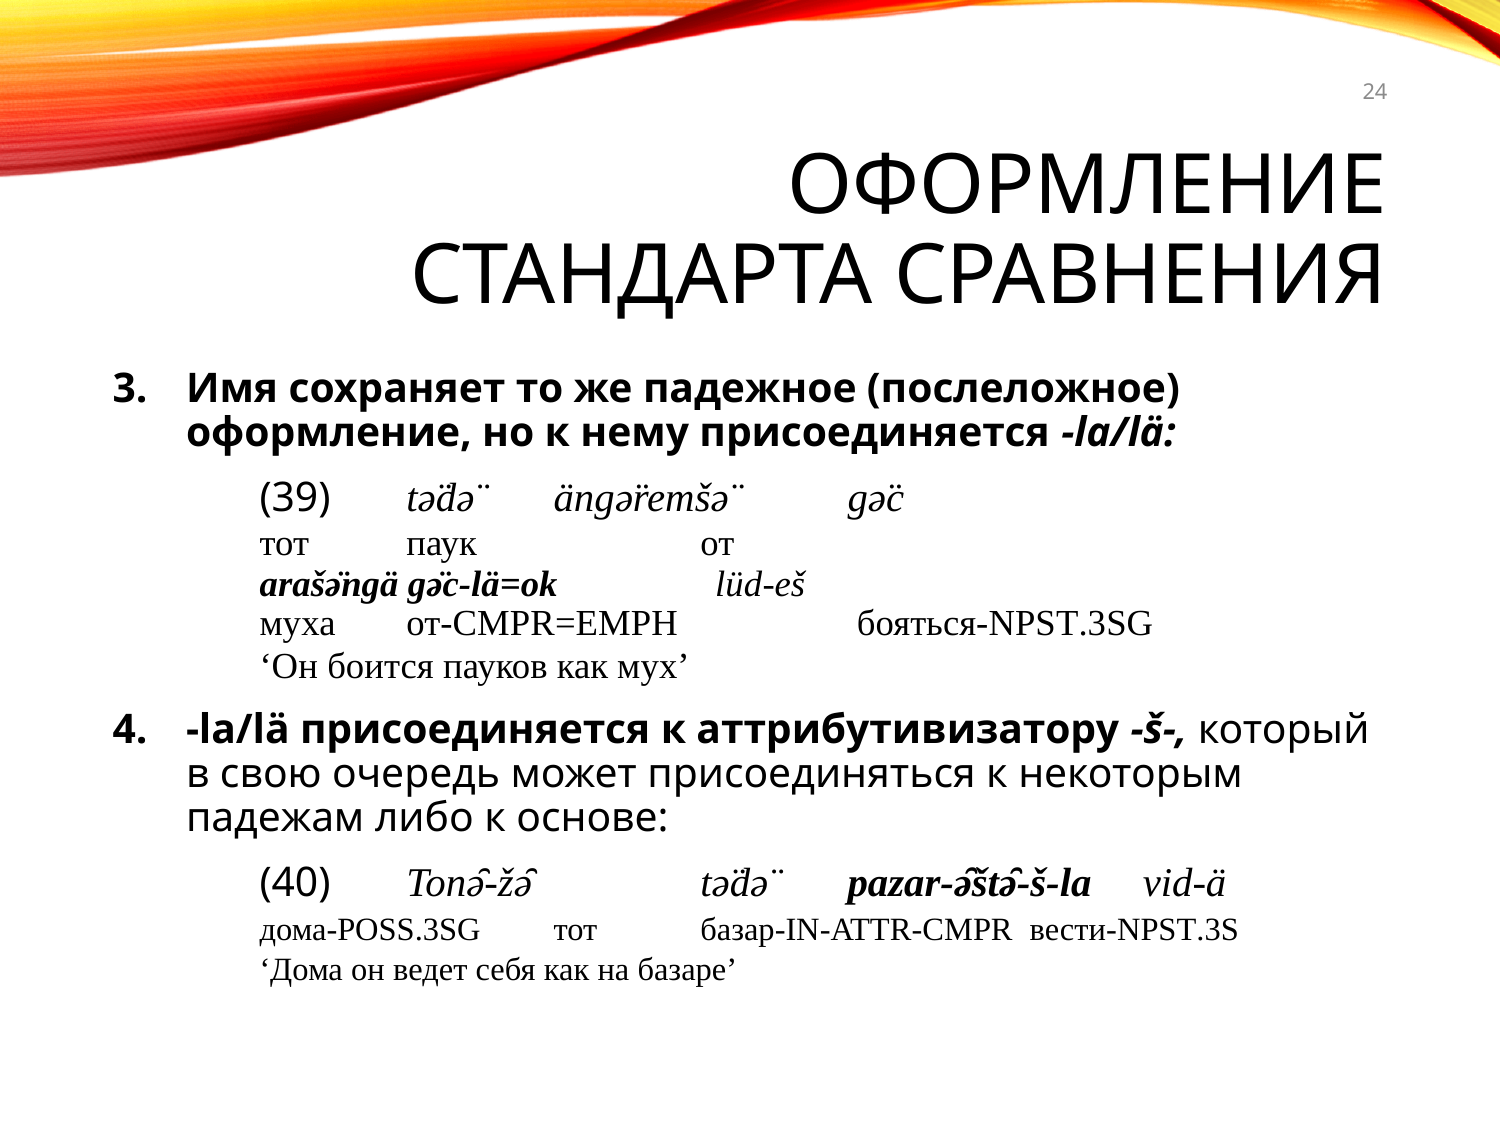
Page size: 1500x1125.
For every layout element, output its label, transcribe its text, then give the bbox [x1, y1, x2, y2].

title Оформление стандарта сравнения [356, 125, 1403, 338]
picture [0, 0, 1500, 178]
list Имя сохраняет то же падежное (послеложное) оформление, но к нему присоединяется -la/lä: (39) tə̈də̈ ängə̈remšə̈ gə̈c тот паук от arašə̈ngä gə̈c-lä=ok lüd-eš муха от-cmpr=emph бояться-npst.3sg ‘Он боится пауков как мух’ -la/lä присоединяется к аттрибутивизатору -š-, который в свою очередь может присоединяться к некоторым падежам либо к основе: (40) Tonə̑-žə̑ tə̈də̈ pazar-ə̑štə̑-š-la vid-ä дома-poss.3sg тот базар-in-attr-cmpr вести-npst.3s ‘Дома он ведет себя как на базаре’ [97, 360, 1403, 1028]
slide_number 24 [1078, 62, 1403, 123]
